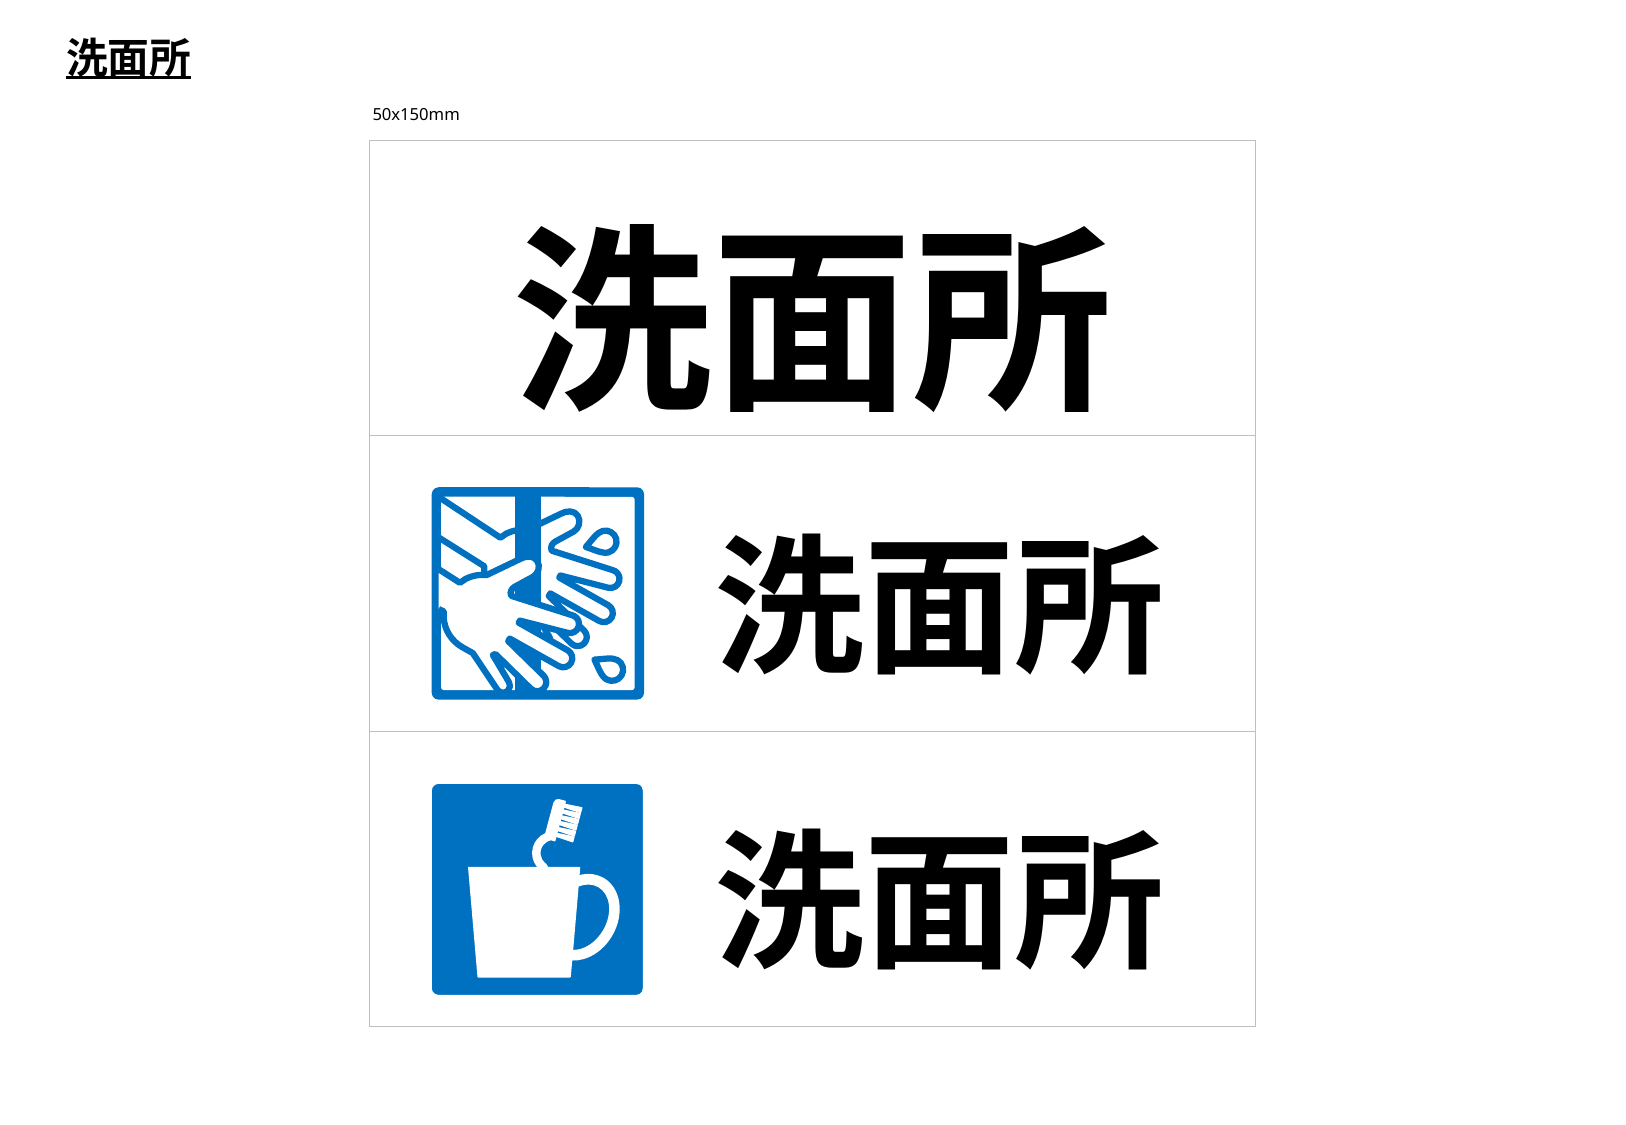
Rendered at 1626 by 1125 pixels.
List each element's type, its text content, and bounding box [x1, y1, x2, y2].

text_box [431, 487, 645, 700]
text_box 洗面所 [699, 504, 1180, 699]
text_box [431, 783, 644, 996]
text_box [368, 730, 1256, 1027]
text_box 洗面所 [51, 24, 207, 89]
text_box 洗面所 [497, 186, 1128, 435]
text_box [368, 435, 1256, 730]
text_box [368, 139, 1256, 435]
text_box 50x150mm [372, 103, 461, 125]
text_box 洗面所 [699, 799, 1180, 995]
